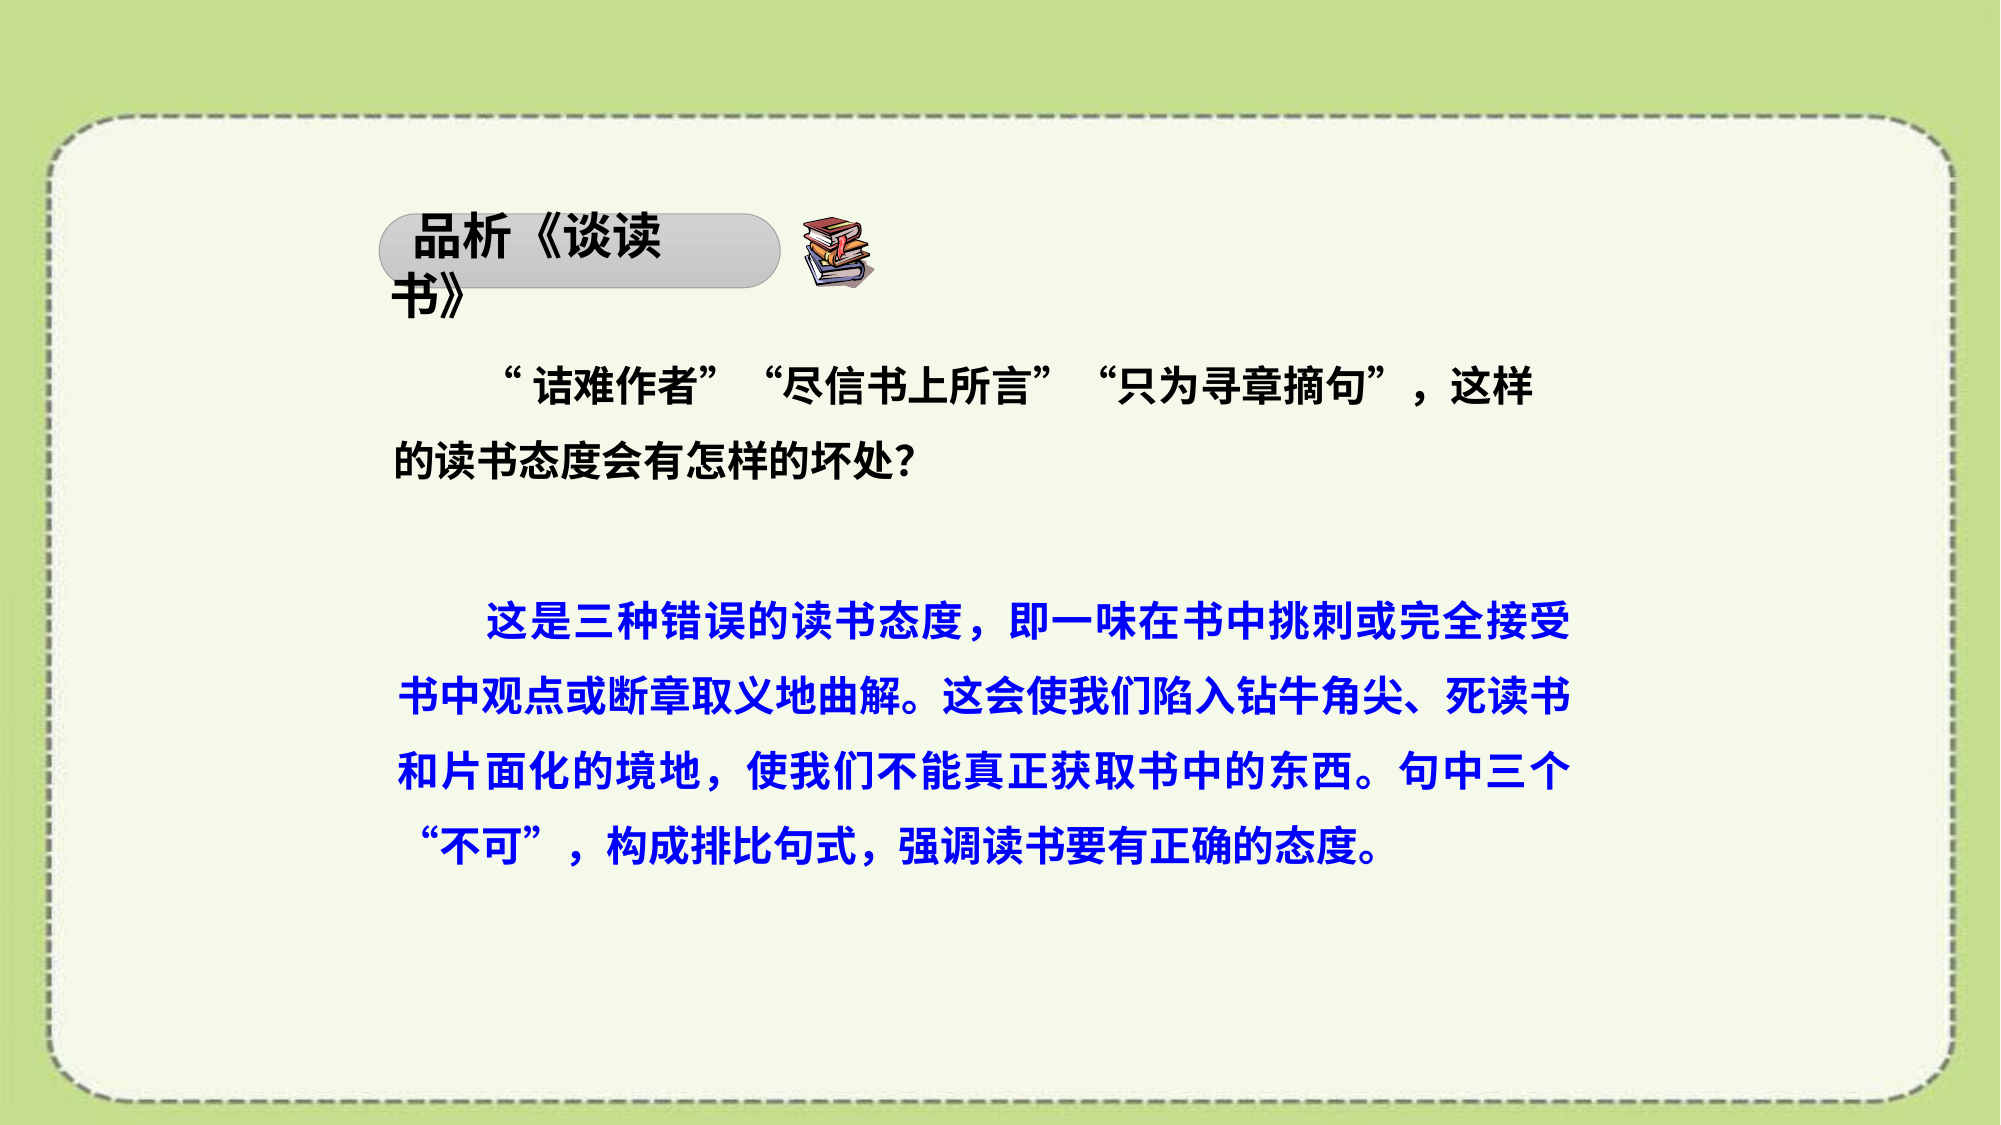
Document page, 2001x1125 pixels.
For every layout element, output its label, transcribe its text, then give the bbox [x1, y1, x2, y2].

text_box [374, 196, 875, 289]
text_box “诘难作者”“尽信书上所言”“只为寻章摘句”，这样的读书态度会有怎样的坏处？ [378, 327, 1578, 493]
picture [0, 0, 2001, 1125]
text_box 这是三种错误的读书态度，即一味在书中挑刺或完全接受书中观点或断章取义地曲解。这会使我们陷入钻牛角尖、死读书和片面化的境地，使我们不能真正获取书中的东西。句中三个“不可”，构成排比句式，强调读书要有正确的态度。 [383, 562, 1586, 878]
